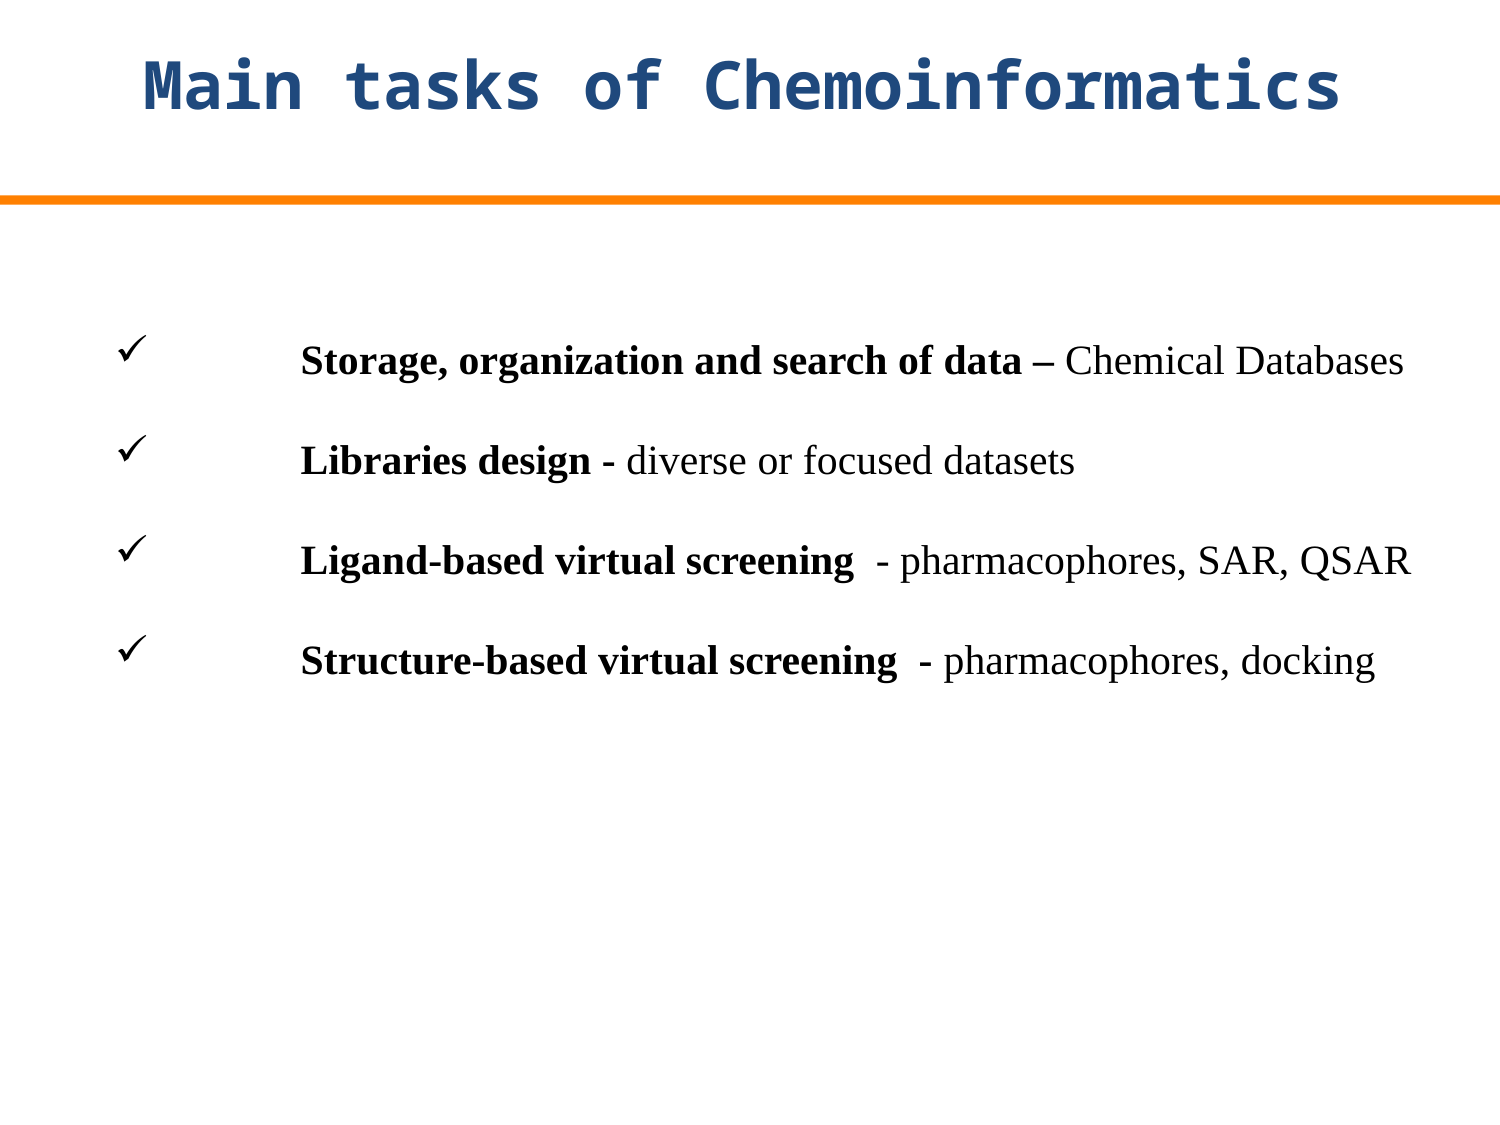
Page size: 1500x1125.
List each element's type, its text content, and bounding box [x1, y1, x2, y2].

text_box Main tasks of Chemoinformatics [24, 0, 1463, 165]
text_box Storage, organization and search of data – Chemical Databases Libraries design - diverse or focused datasets Ligand-based virtual screening - pharmacophores, SAR, QSAR Structure-based virtual screening - pharmacophores, docking [100, 255, 1471, 841]
